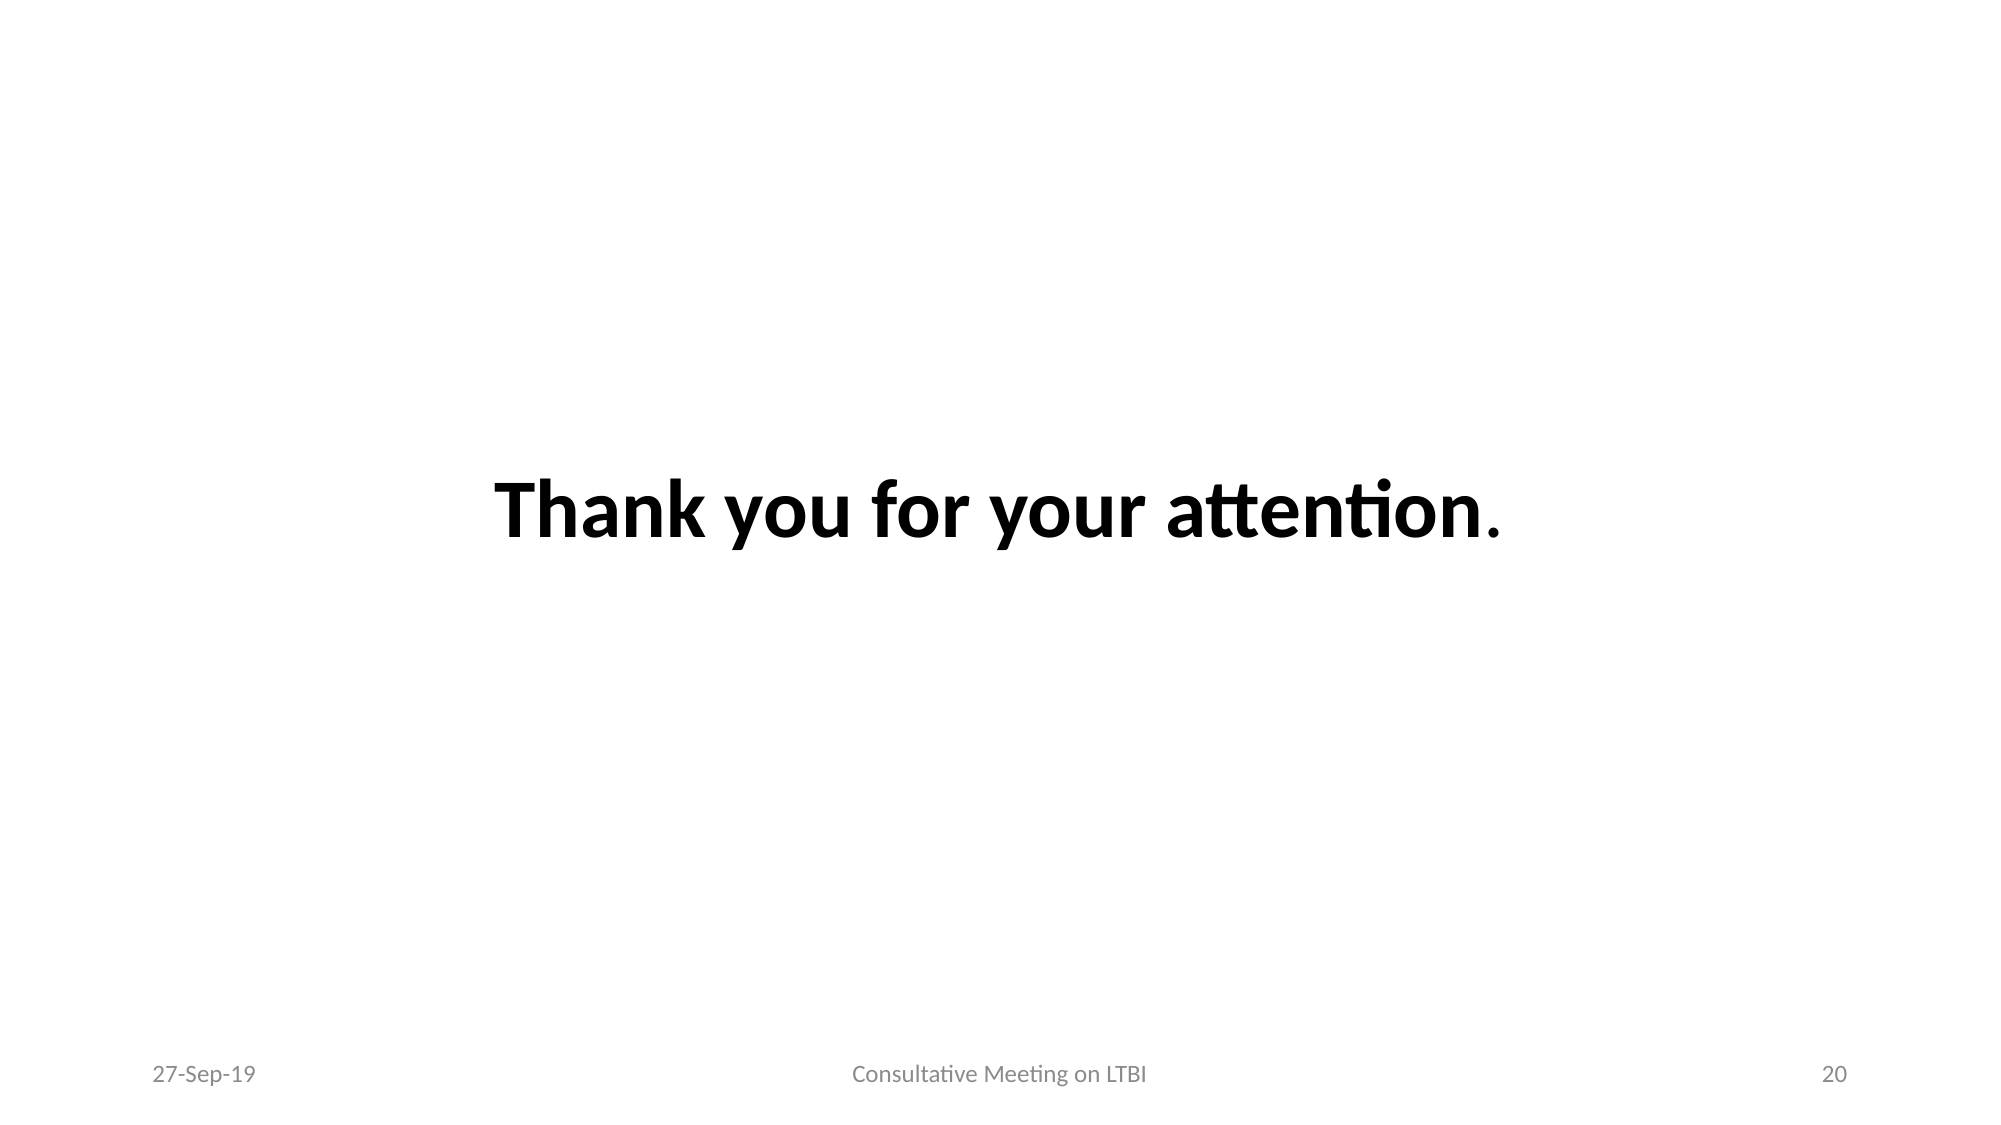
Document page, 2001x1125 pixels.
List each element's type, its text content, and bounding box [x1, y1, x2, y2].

slide_number 27-Sep-19 [137, 1042, 588, 1103]
footer Consultative Meeting on LTBI [662, 1042, 1338, 1103]
slide_number 20 [1412, 1042, 1863, 1103]
text_box Thank you for your attention. [479, 446, 1521, 562]
